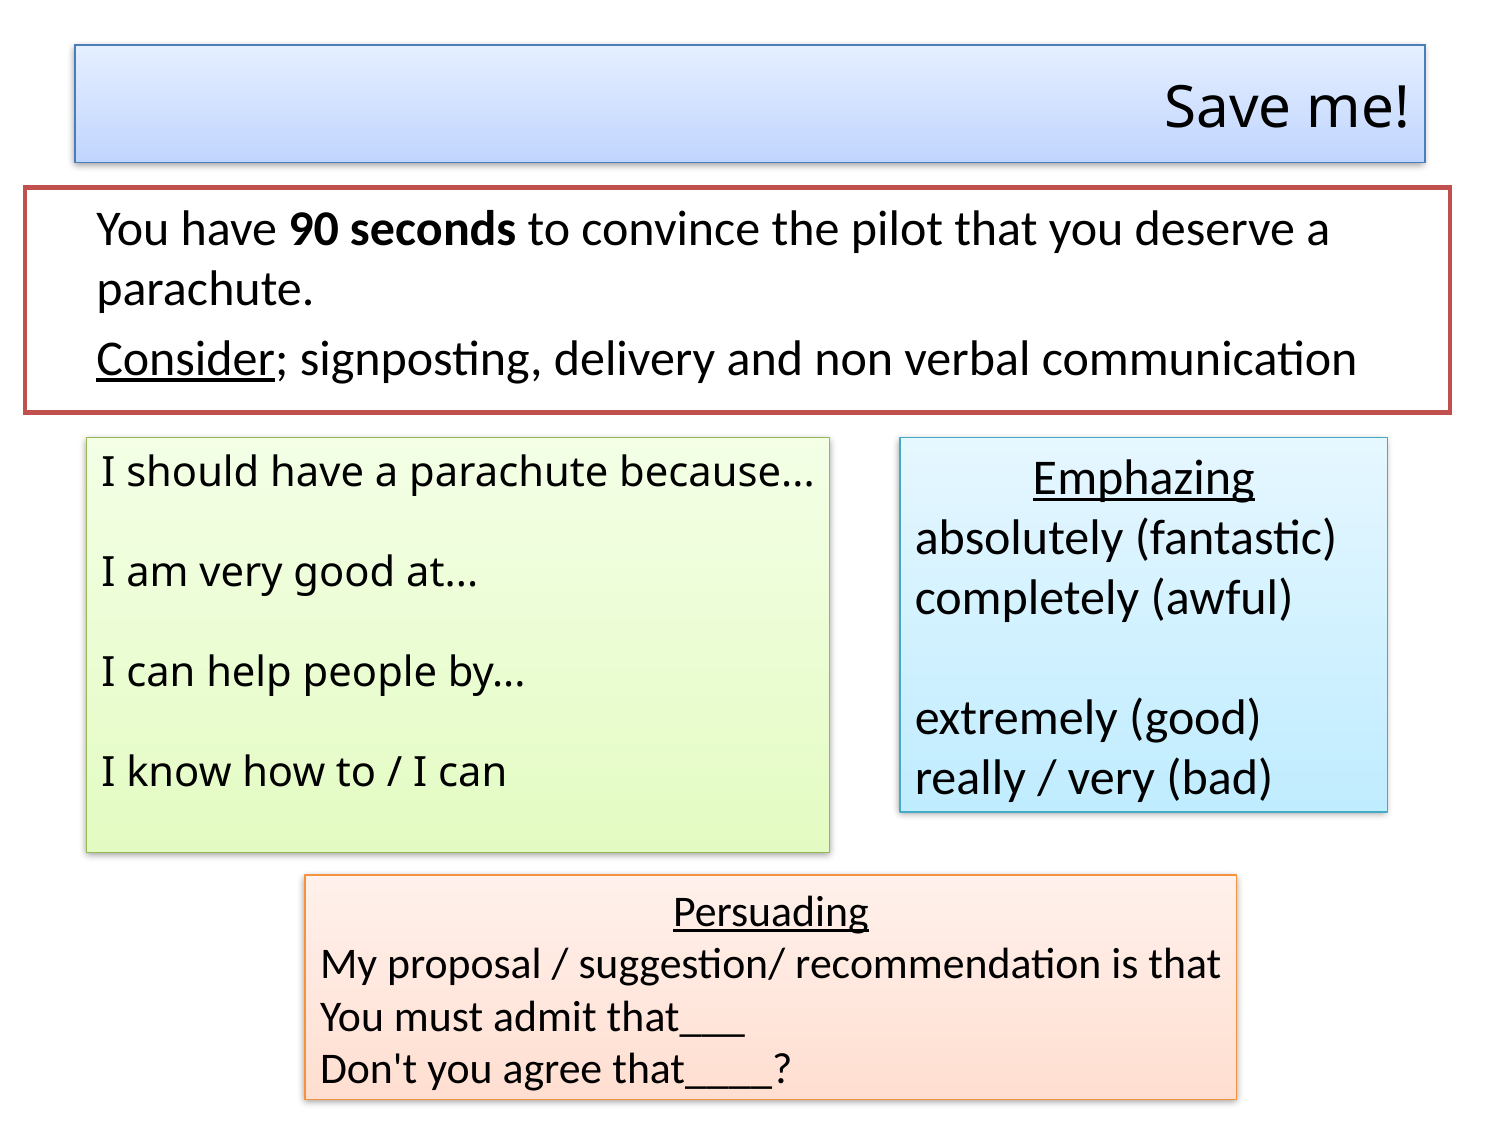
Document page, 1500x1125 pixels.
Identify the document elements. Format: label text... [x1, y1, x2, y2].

title Save me! [74, 44, 1426, 163]
text_box Persuading My proposal / suggestion/ recommendation is that You must admit that___ Don't you agree that____? [304, 874, 1237, 1100]
text_box Emphazing absolutely (fantastic) completely (awful) extremely (good) really / very (bad) [899, 437, 1388, 813]
text_box I should have a parachute because... I am very good at... I can help people by... I know how to / I can [86, 437, 830, 853]
list You have 90 seconds to convince the pilot that you deserve a parachute. Consider; signposting, delivery and non verbal communication [23, 185, 1452, 415]
